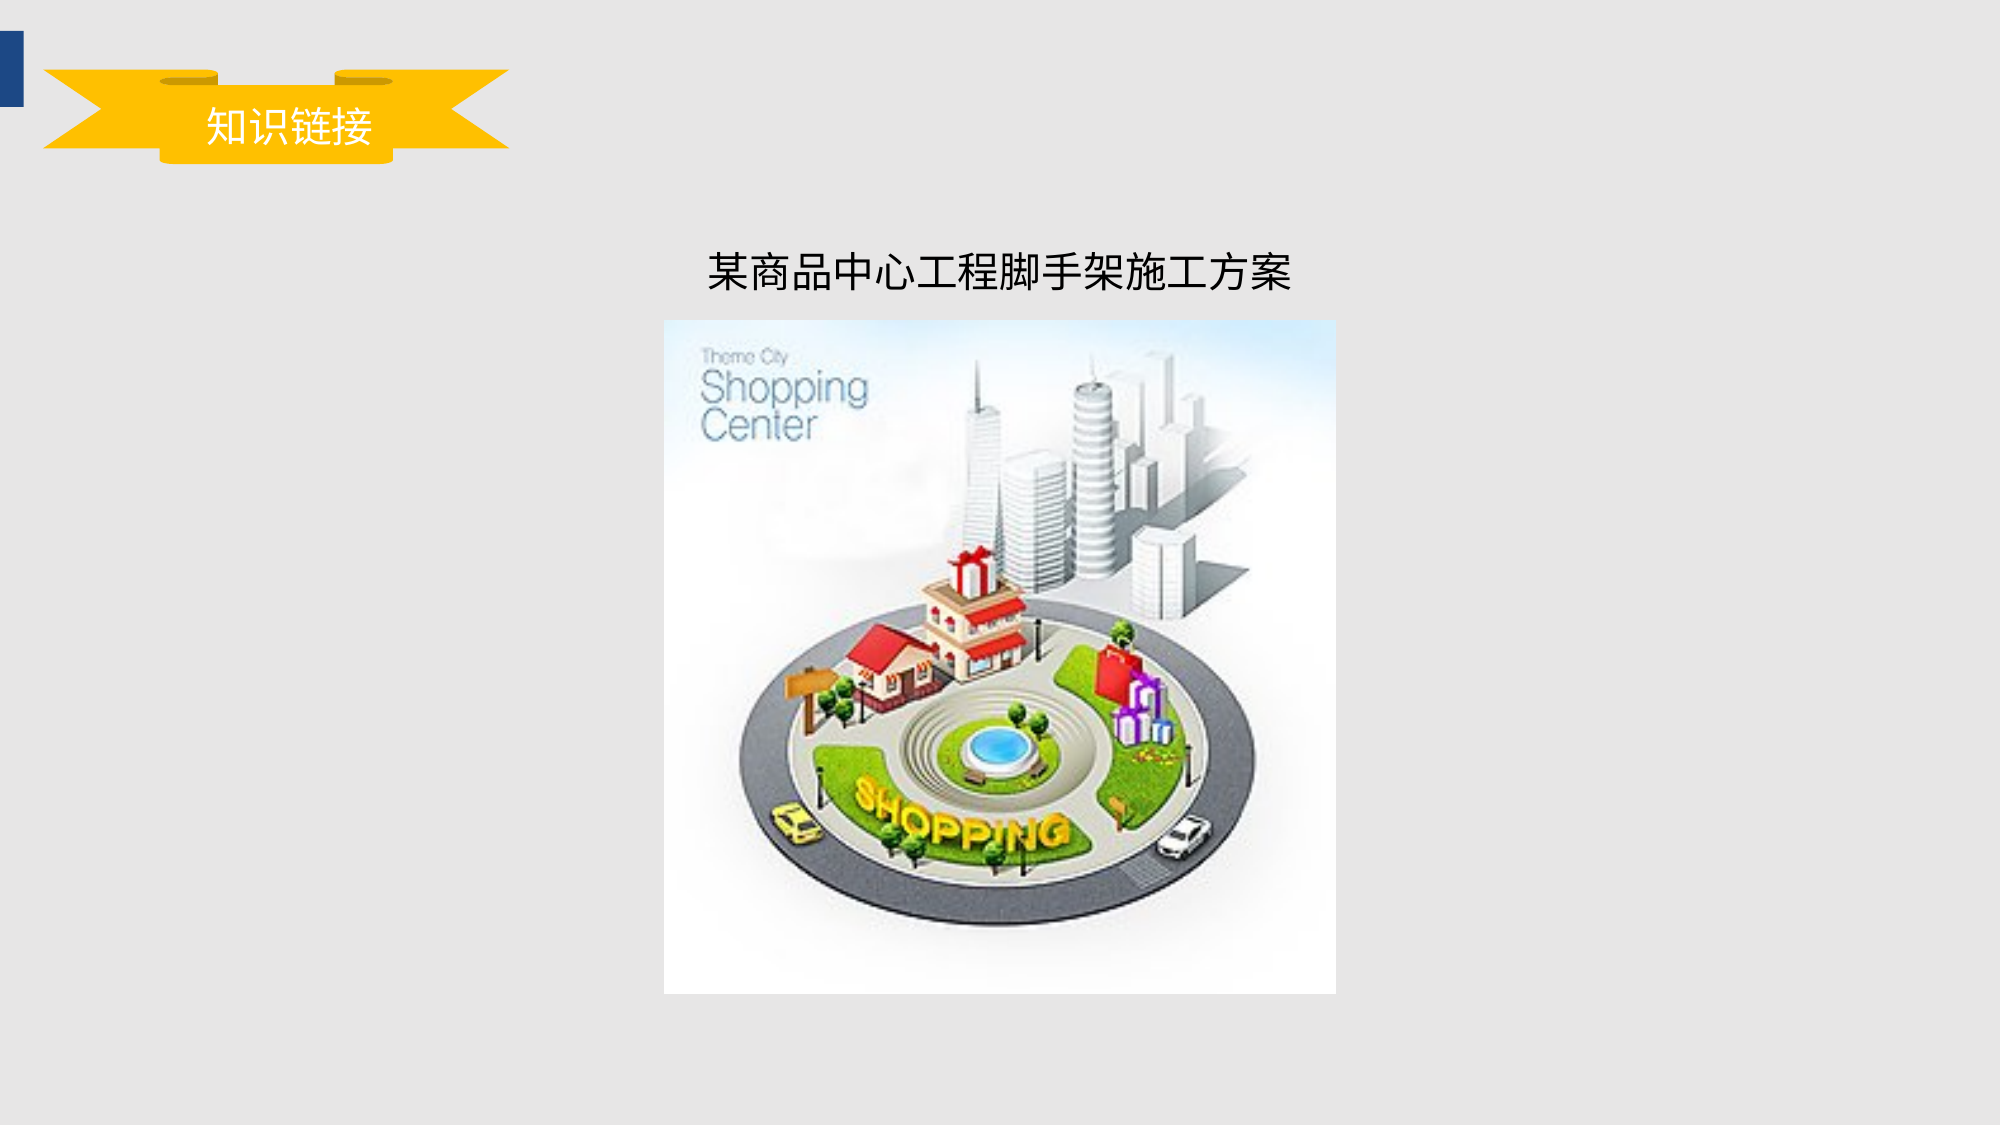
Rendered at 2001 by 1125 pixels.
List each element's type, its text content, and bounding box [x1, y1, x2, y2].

text_box 知识链接 [191, 93, 389, 158]
text_box [0, 30, 24, 107]
text_box 某商品中心工程脚手架施工方案 [692, 238, 1308, 304]
picture [663, 320, 1337, 994]
text_box [41, 67, 512, 167]
